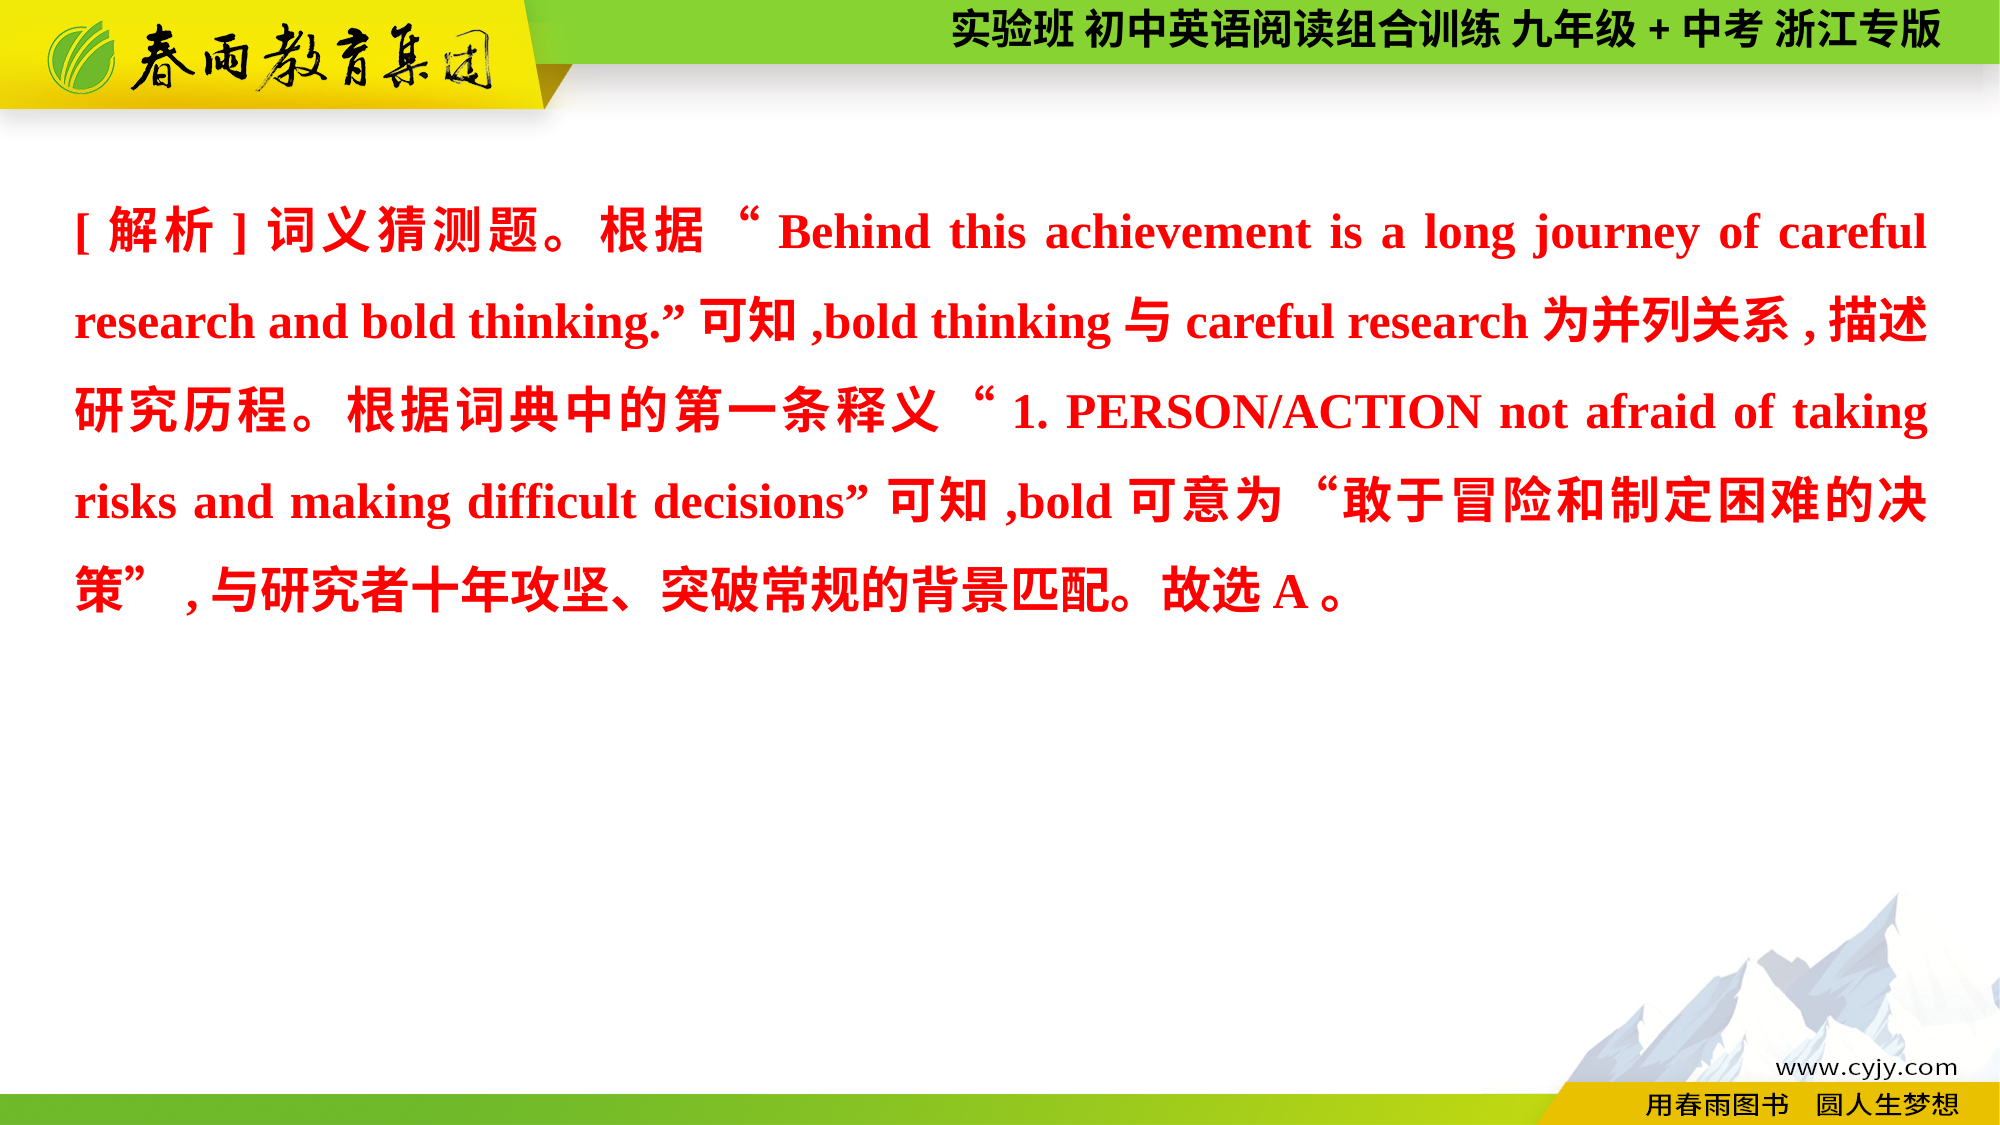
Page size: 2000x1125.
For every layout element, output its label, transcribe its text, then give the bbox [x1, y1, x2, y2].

text_box [解析]词义猜测题。根据“Behind this achievement is a long journey of careful research and bold thinking.”可知,bold thinking与careful research为并列关系,描述研究历程。根据词典中的第一条释义“1. PERSON/ACTION not afraid of taking risks and making difficult decisions”可知,bold可意为“敢于冒险和制定困难的决策”,与研究者十年攻坚、突破常规的背景匹配。故选A。 [59, 160, 1944, 664]
picture [0, 0, 2000, 1125]
